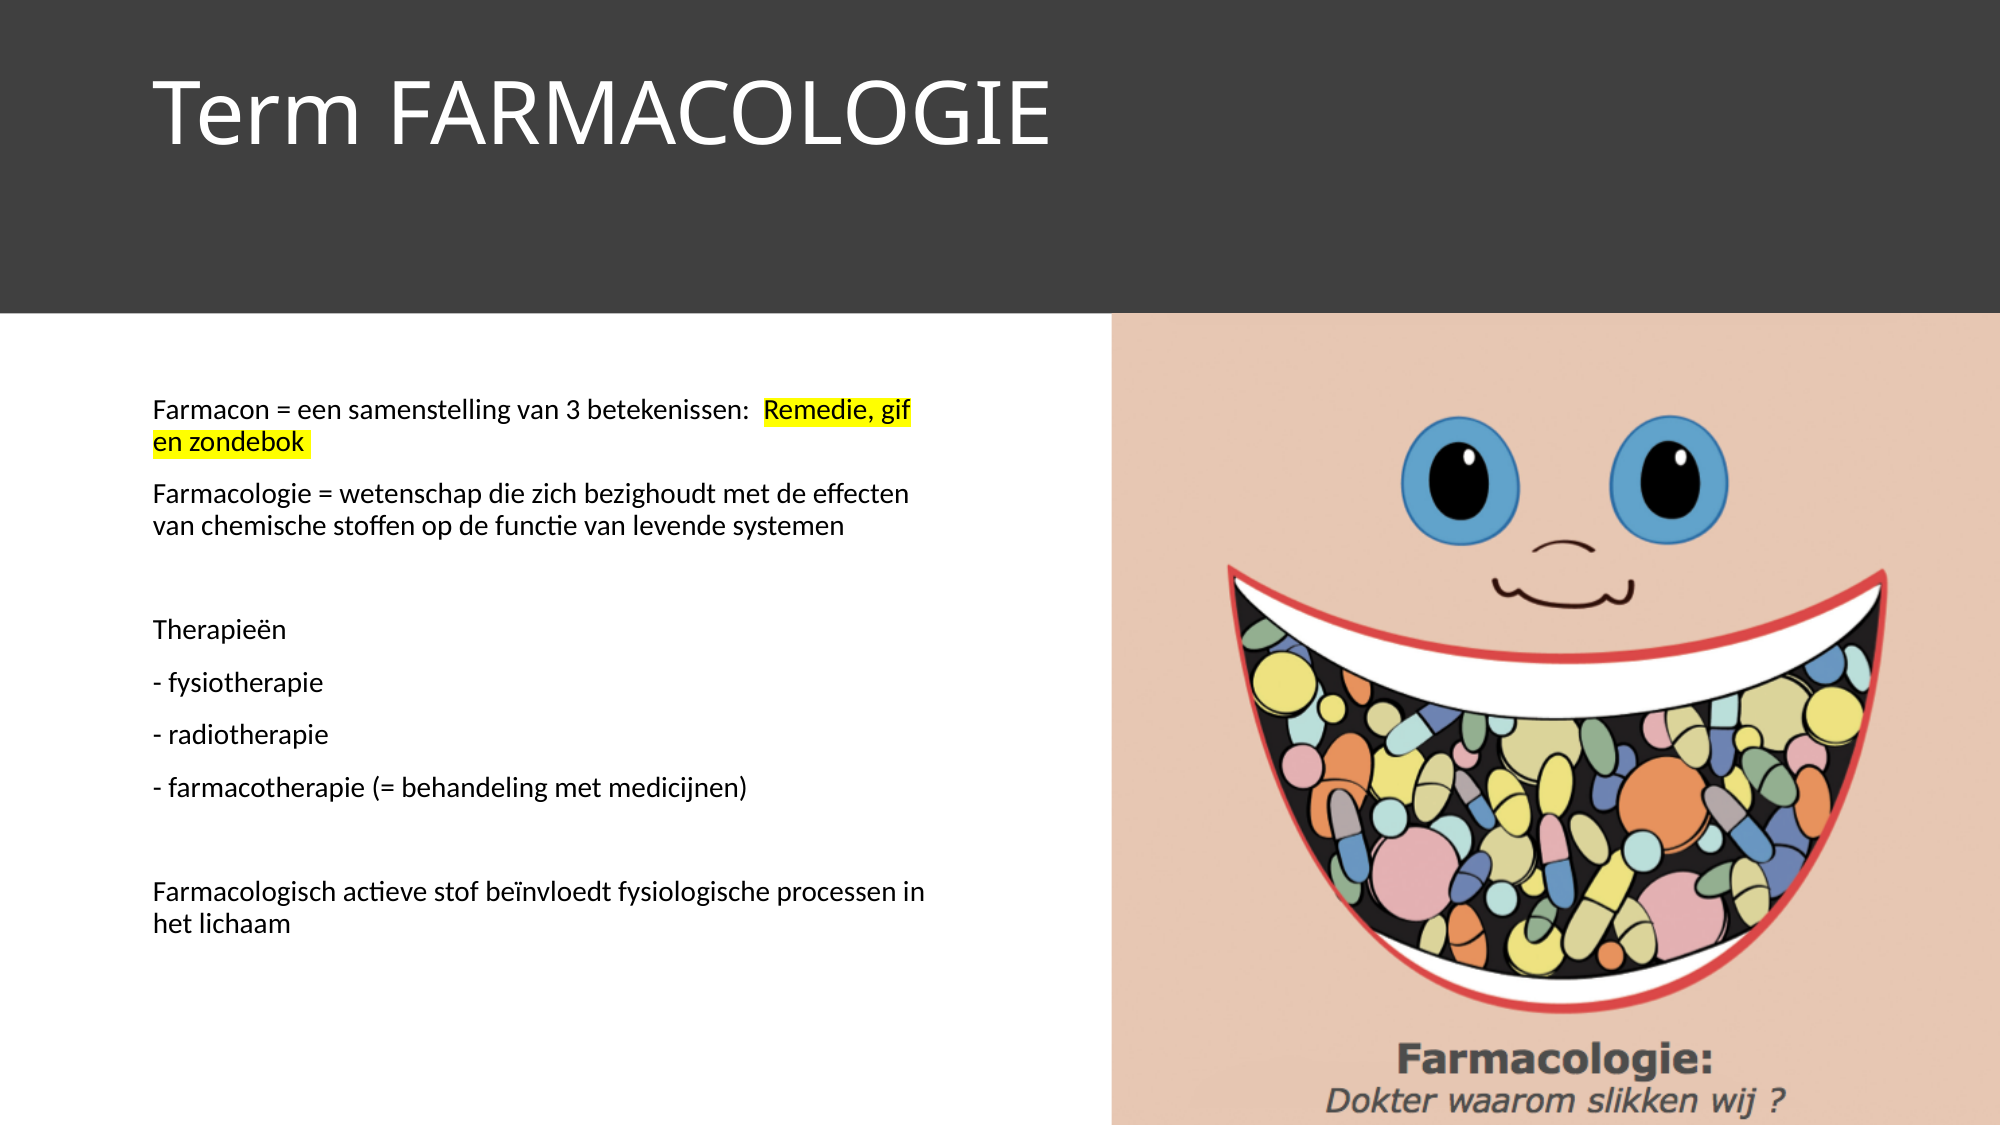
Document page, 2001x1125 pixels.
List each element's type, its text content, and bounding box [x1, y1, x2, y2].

list Farmacon = een samenstelling van 3 betekenissen: Remedie, gif en zondebok Farmacologie = wetenschap die zich bezighoudt met de effecten van chemische stoffen op de functie van levende systemen Therapieën - fysiotherapie - radiotherapie - farmacotherapie (= behandeling met medicijnen) Farmacologisch actieve stof beïnvloedt fysiologische processen in het lichaam [138, 373, 961, 1014]
title Term FARMACOLOGIE [137, 60, 1863, 278]
picture [1111, 313, 2000, 1125]
text_box [0, 0, 2000, 314]
text_box [0, 314, 1111, 1125]
